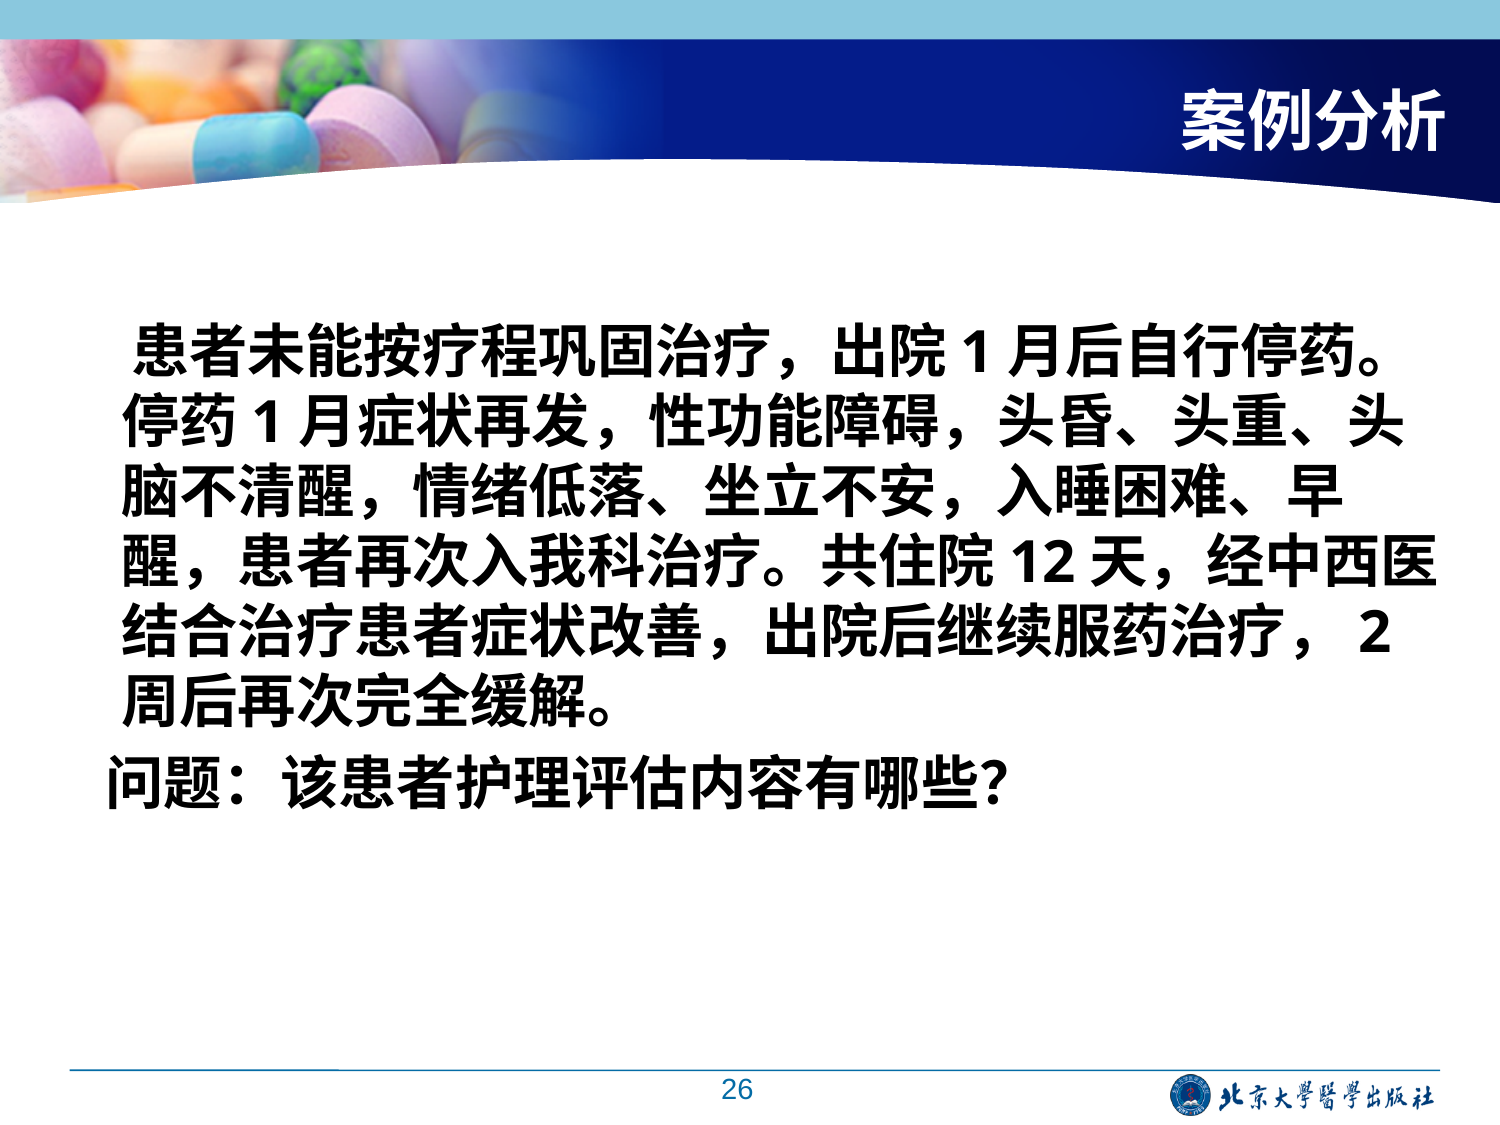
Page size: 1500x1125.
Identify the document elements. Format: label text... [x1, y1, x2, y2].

title 案例分析 [137, 49, 1463, 188]
picture [0, 40, 1500, 203]
picture [1170, 1074, 1436, 1118]
list 患者未能按疗程巩固治疗，出院1月后自行停药。停药1月症状再发，性功能障碍，头昏、头重、头脑不清醒，情绪低落、坐立不安，入睡困难、早醒，患者再次入我科治疗。共住院12天，经中西医结合治疗患者症状改善，出院后继续服药治疗，2周后再次完全缓解。 问题：该患者护理评估内容有哪些？ [49, 224, 1463, 1026]
slide_number 26 [562, 1062, 913, 1114]
